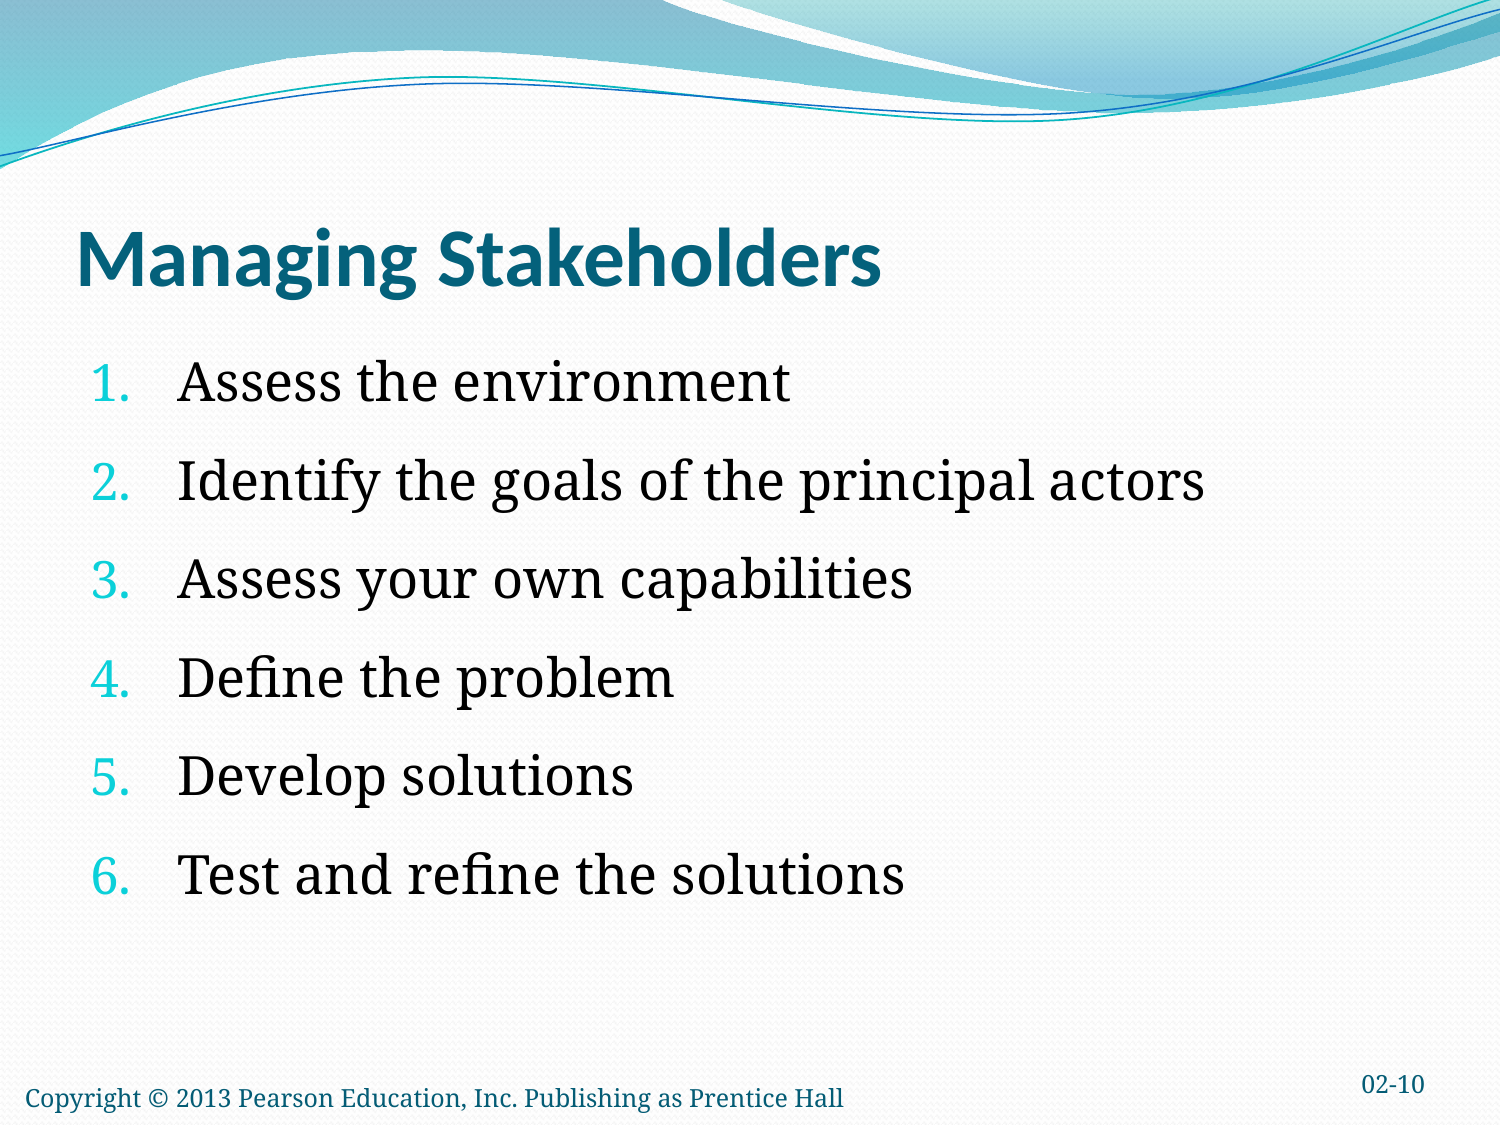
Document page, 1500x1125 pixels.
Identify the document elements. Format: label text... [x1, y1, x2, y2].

title Managing Stakeholders [74, 115, 1426, 304]
list Assess the environment Identify the goals of the principal actors Assess your own capabilities Define the problem Develop solutions Test and refine the solutions [74, 317, 1426, 1038]
slide_number 02-10 [1299, 1042, 1425, 1103]
